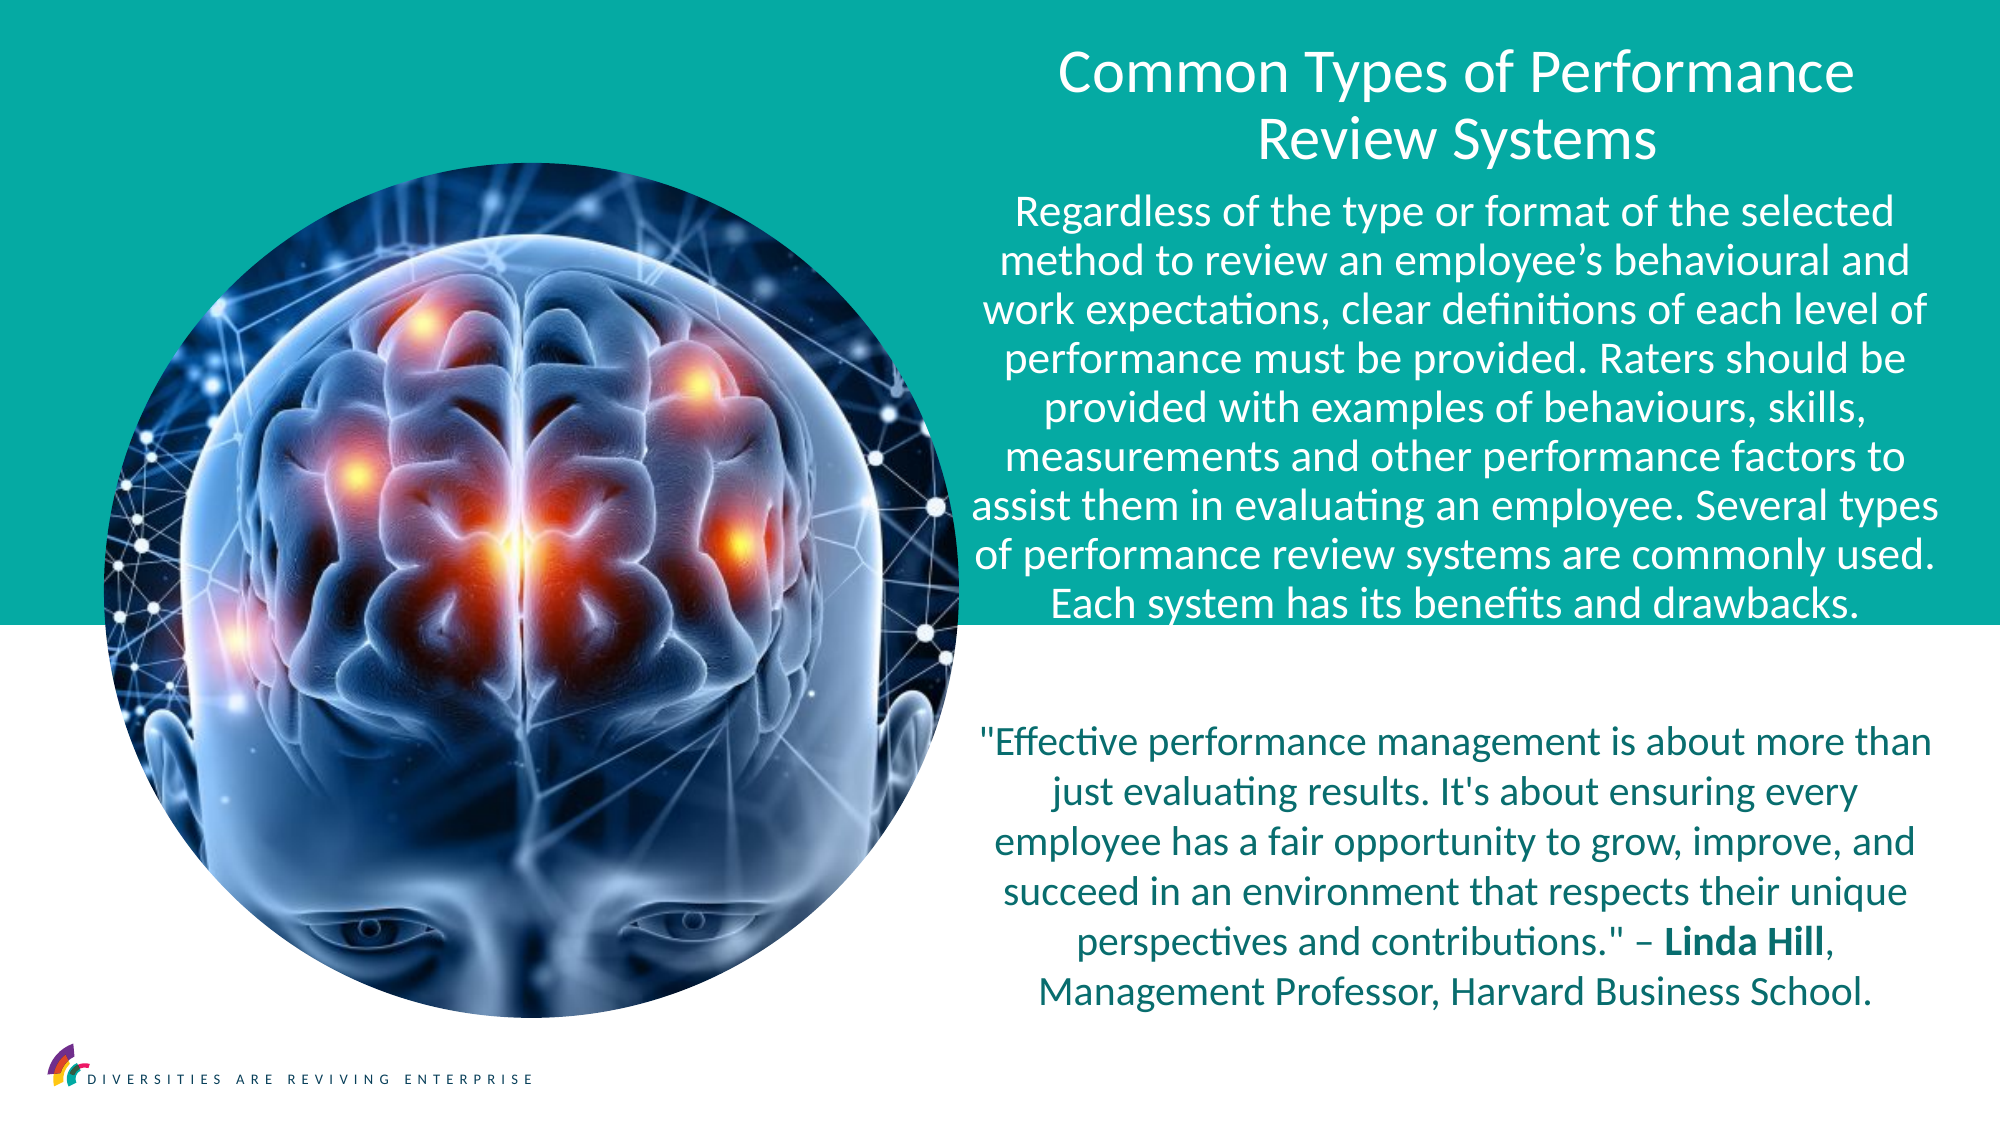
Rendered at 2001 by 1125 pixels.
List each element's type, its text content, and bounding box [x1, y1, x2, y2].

list Common Types of Performance Review Systems [1042, 72, 1873, 179]
text_box "Effective performance management is about more than just evaluating results. It's about ensuring every employee has a fair opportunity to grow, improve, and succeed in an environment that respects their unique perspectives and contributions." – Linda Hill, Management Professor, Harvard Business School. [955, 706, 1957, 1022]
picture [103, 162, 959, 1018]
list Regardless of the type or format of the selected method to review an employee’s behavioural and work expectations, clear definitions of each level of performance must be provided. Raters should be provided with examples of behaviours, skills, measurements and other performance factors to assist them in evaluating an employee. Several types of performance review systems are commonly used. Each system has its benefits and drawbacks. [959, 179, 1957, 658]
